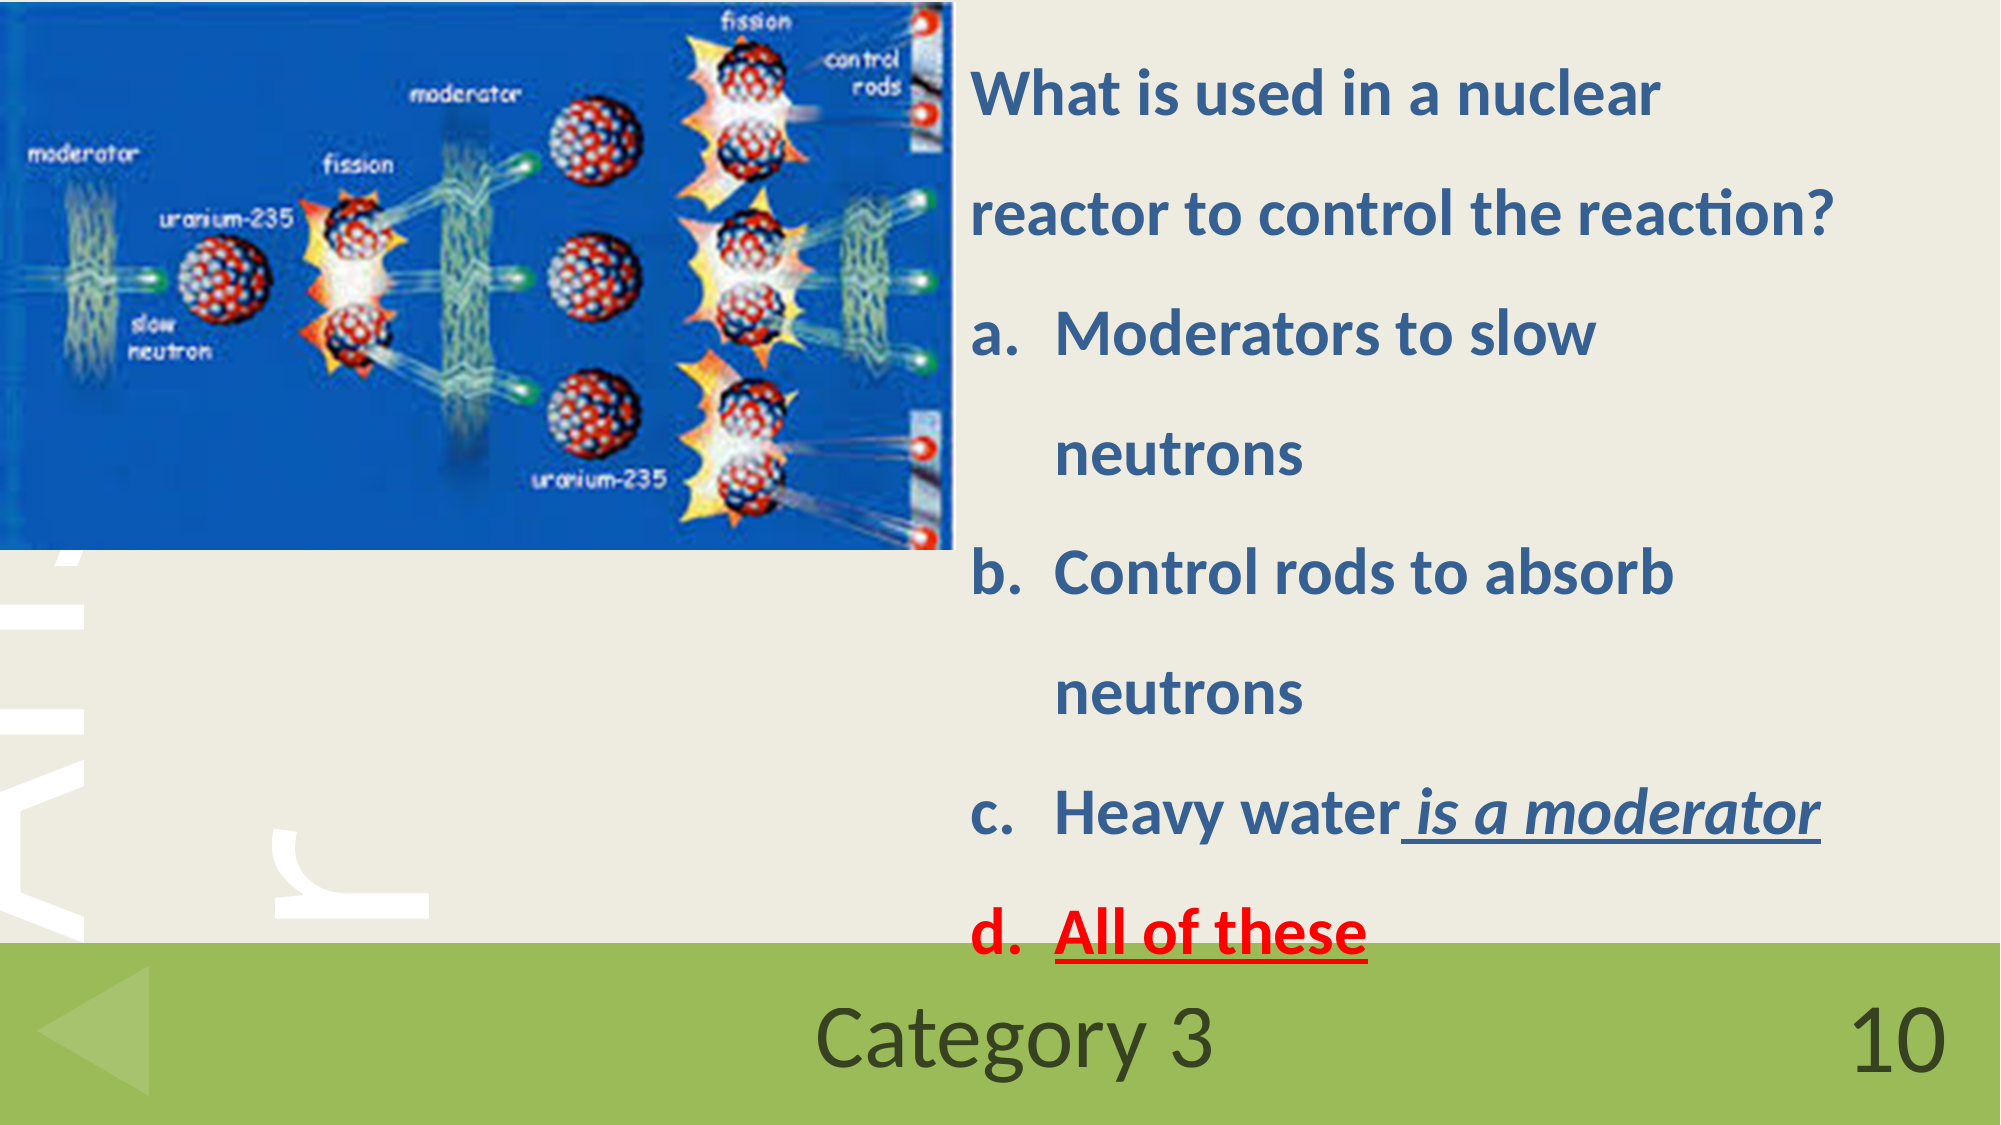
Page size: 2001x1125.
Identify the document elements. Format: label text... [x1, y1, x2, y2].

list 10 [1916, 967, 1963, 1097]
picture [0, 2, 956, 551]
list What is used in a nuclear reactor to control the reaction? Moderators to slow neutrons Control rods to absorb neutrons Heavy water is a moderator All of these [955, 130, 1874, 847]
title Category 3 [115, 937, 1916, 1125]
